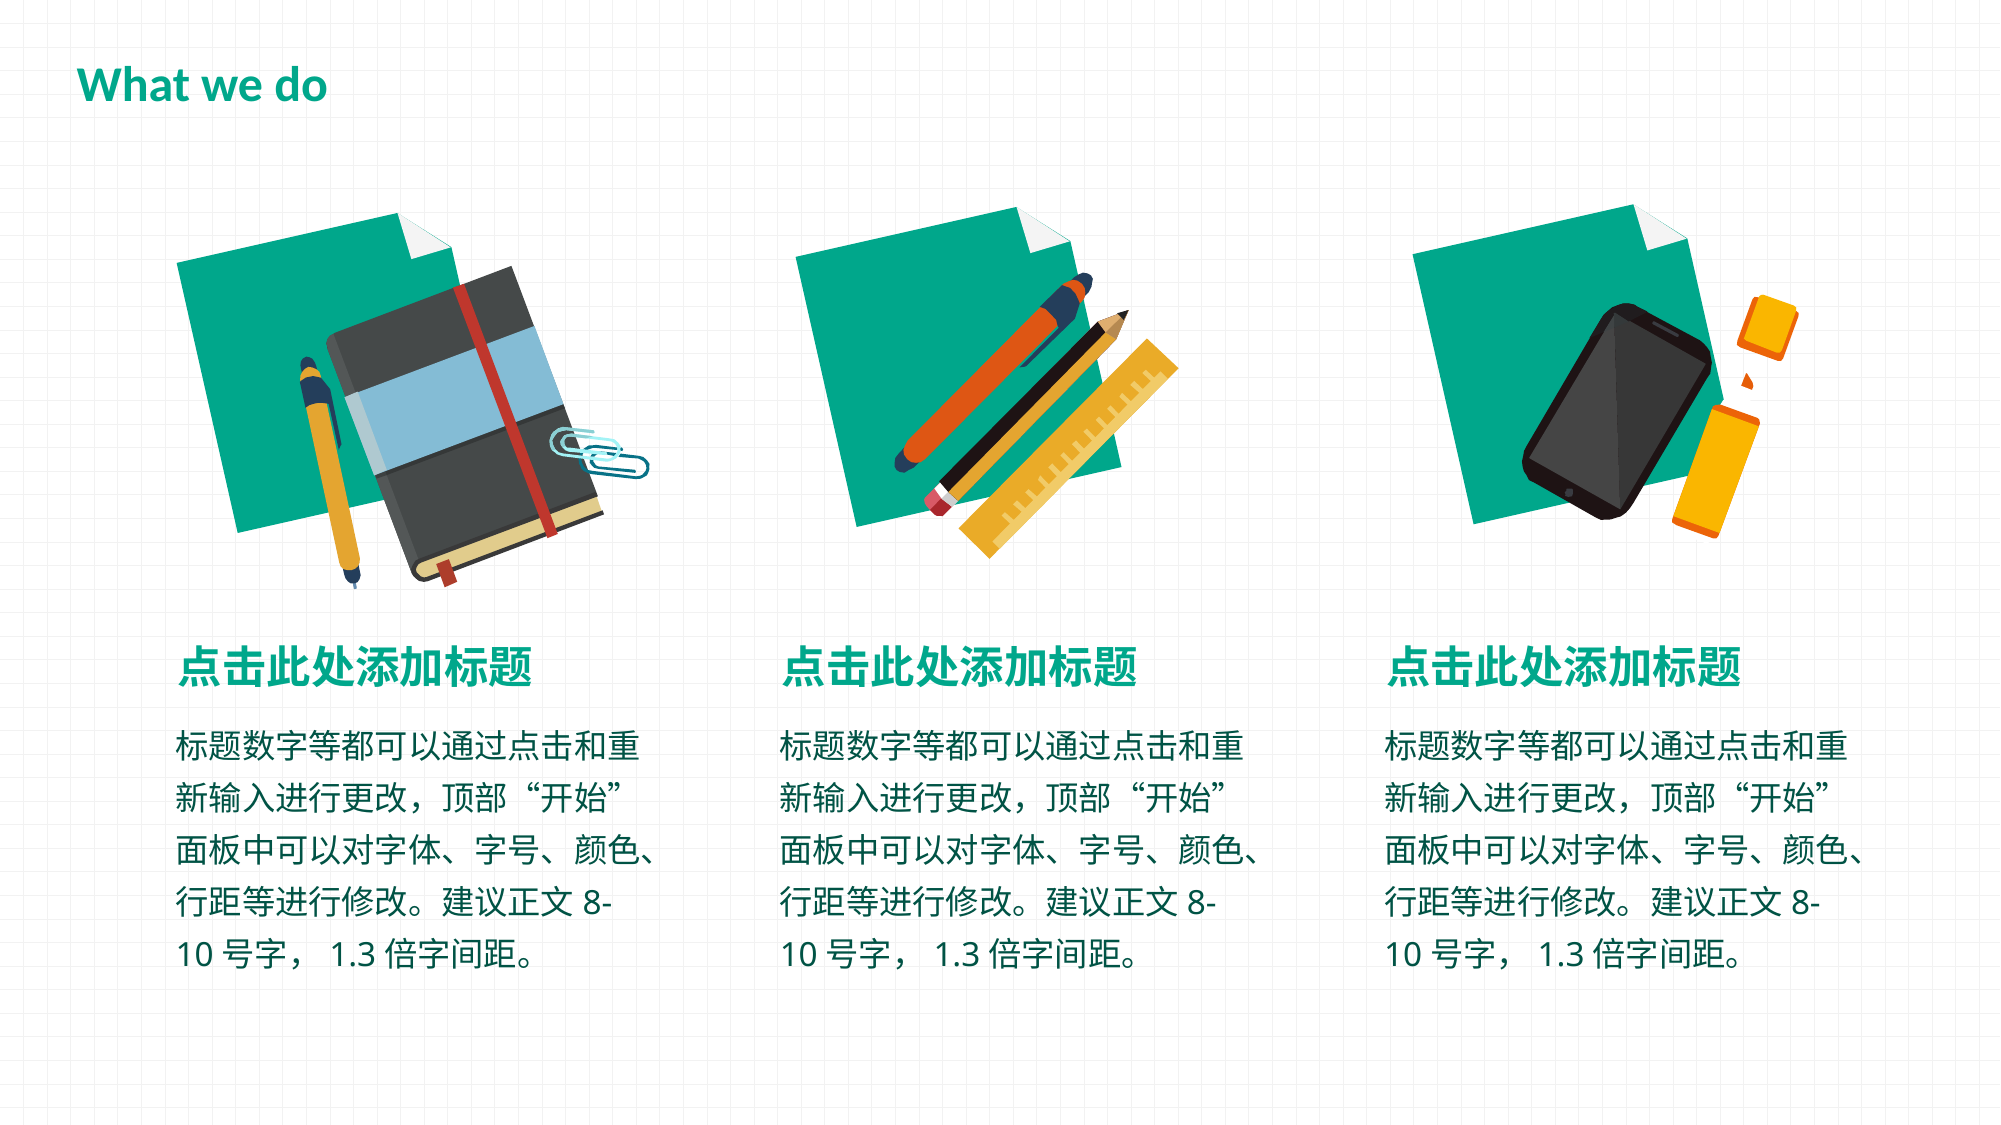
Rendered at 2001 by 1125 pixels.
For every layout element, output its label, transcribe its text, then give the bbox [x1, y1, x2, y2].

text_box 标题数字等都可以通过点击和重新输入进行更改，顶部“开始”面板中可以对字体、字号、颜色、行距等进行修改。建议正文8-10号字，1.3倍字间距。 [765, 706, 1265, 981]
text_box 点击此处添加标题 [162, 615, 549, 700]
text_box 标题数字等都可以通过点击和重新输入进行更改，顶部“开始”面板中可以对字体、字号、颜色、行距等进行修改。建议正文8-10号字，1.3倍字间距。 [160, 706, 661, 981]
text_box 标题数字等都可以通过点击和重新输入进行更改，顶部“开始”面板中可以对字体、字号、颜色、行距等进行修改。建议正文8-10号字，1.3倍字间距。 [1369, 706, 1869, 981]
text_box 点击此处添加标题 [767, 615, 1153, 700]
text_box 点击此处添加标题 [1371, 615, 1758, 700]
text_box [1439, 219, 1775, 565]
list What we do [61, 41, 861, 130]
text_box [203, 228, 624, 595]
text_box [822, 221, 1194, 501]
